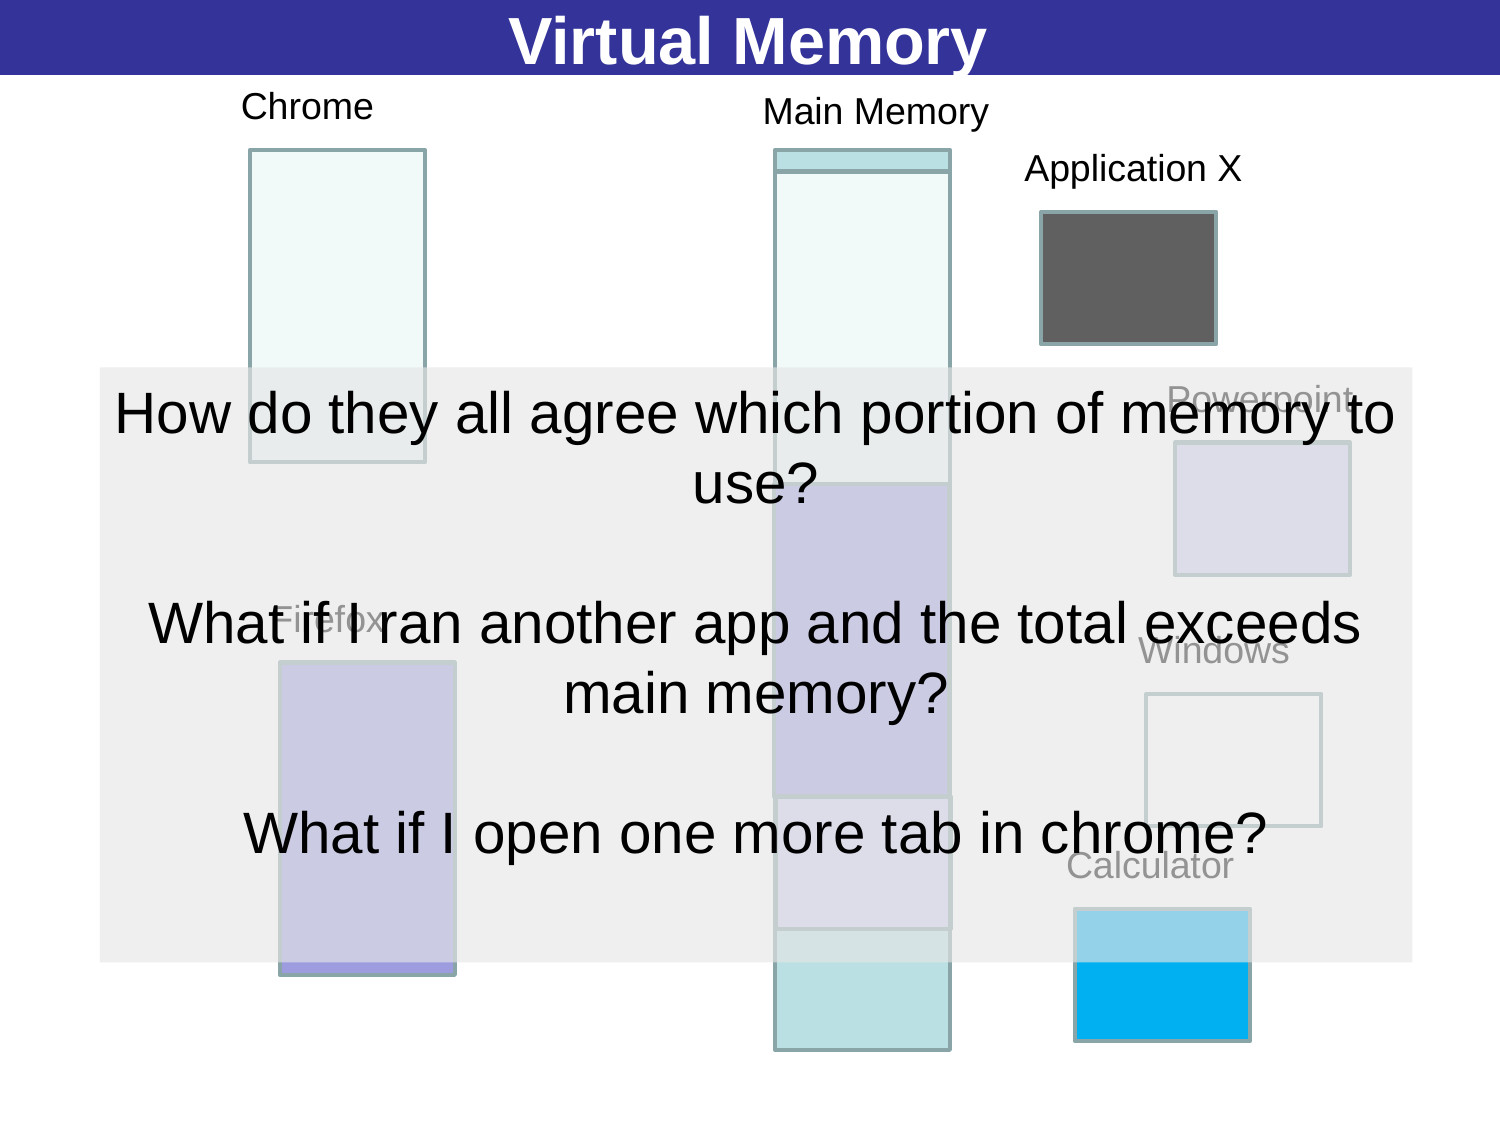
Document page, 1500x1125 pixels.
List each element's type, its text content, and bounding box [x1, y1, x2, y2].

text_box [773, 963, 952, 1052]
text_box [773, 169, 952, 367]
text_box [1073, 963, 1252, 1043]
text_box How do they all agree which portion of memory to use? What if I ran another app and the total exceeds main memory? What if I open one more tab in chrome? [99, 367, 1413, 963]
text_box [773, 148, 952, 169]
text_box Application X [1009, 136, 1258, 197]
text_box [278, 963, 457, 977]
text_box [1039, 210, 1218, 346]
text_box Chrome [226, 74, 389, 135]
title Virtual Memory [0, 0, 1500, 75]
text_box [248, 148, 427, 367]
text_box Main Memory [747, 79, 1005, 140]
